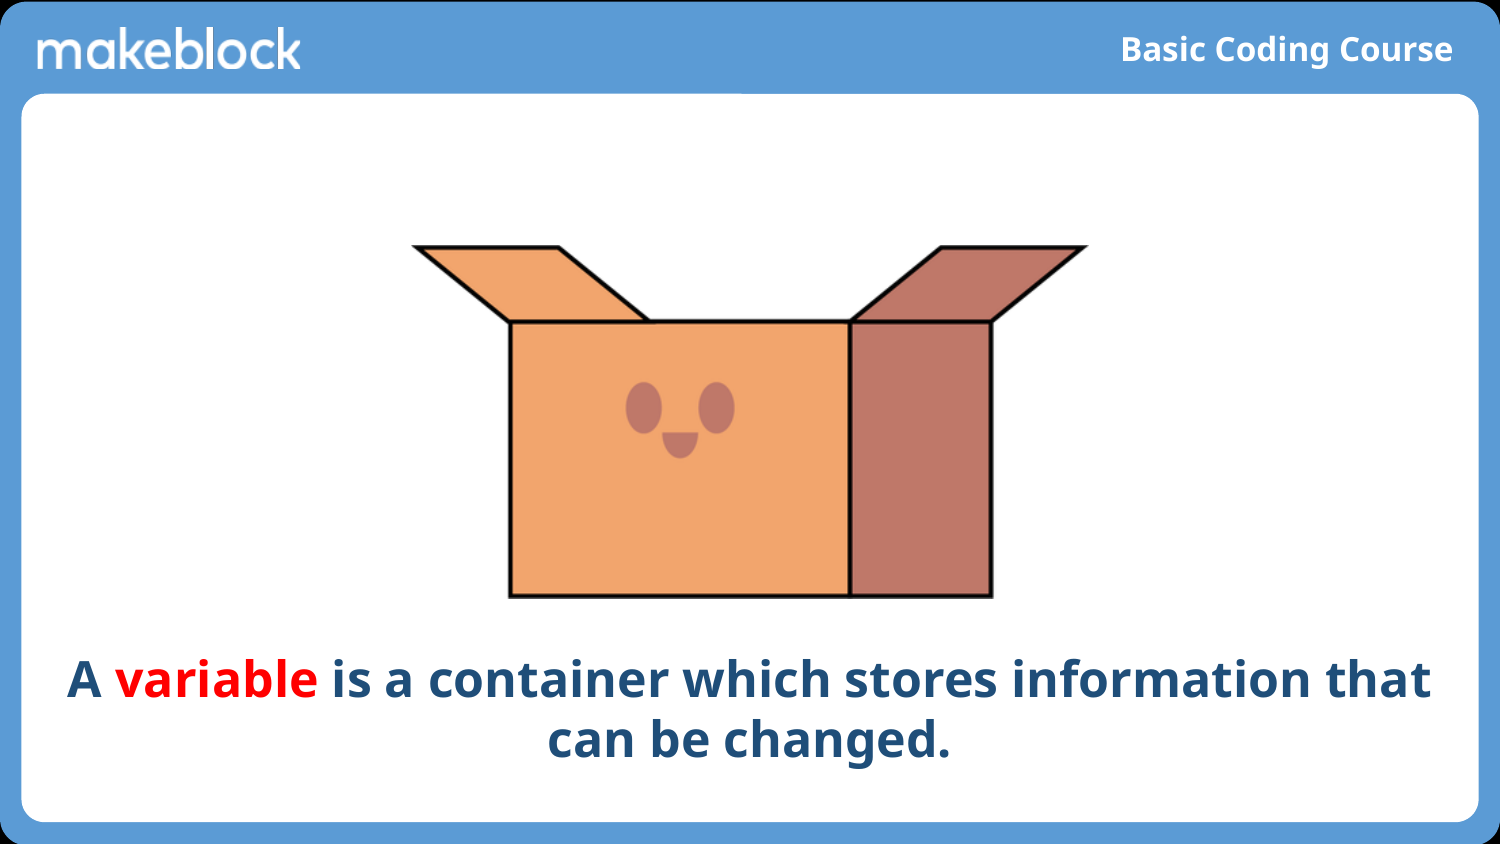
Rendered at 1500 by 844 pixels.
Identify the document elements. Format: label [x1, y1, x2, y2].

picture [411, 245, 1089, 599]
text_box [0, 1, 1500, 844]
